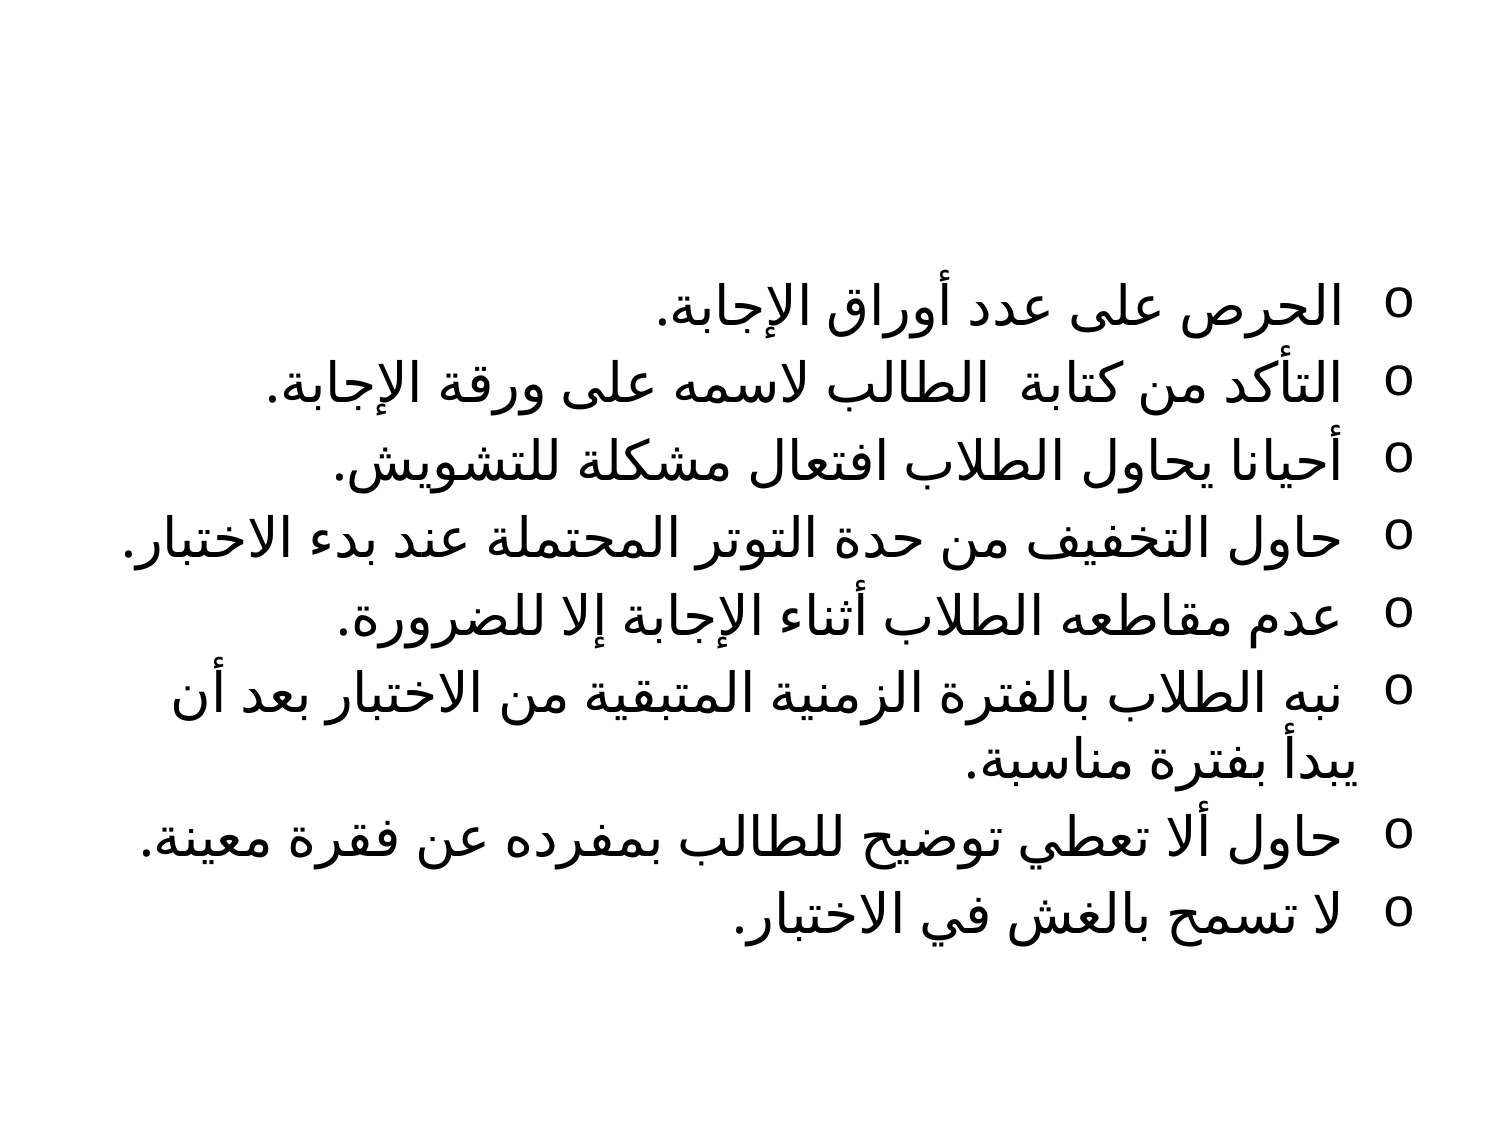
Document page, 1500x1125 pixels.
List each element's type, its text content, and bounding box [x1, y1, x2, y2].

list الحرص على عدد أوراق الإجابة. التأكد من كتابة الطالب لاسمه على ورقة الإجابة. أحيانا يحاول الطلاب افتعال مشكلة للتشويش. حاول التخفيف من حدة التوتر المحتملة عند بدء الاختبار. عدم مقاطعه الطلاب أثناء الإجابة إلا للضرورة. نبه الطلاب بالفترة الزمنية المتبقية من الاختبار بعد أن يبدأ بفترة مناسبة. حاول ألا تعطي توضيح للطالب بمفرده عن فقرة معينة. لا تسمح بالغش في الاختبار. [75, 262, 1425, 1005]
